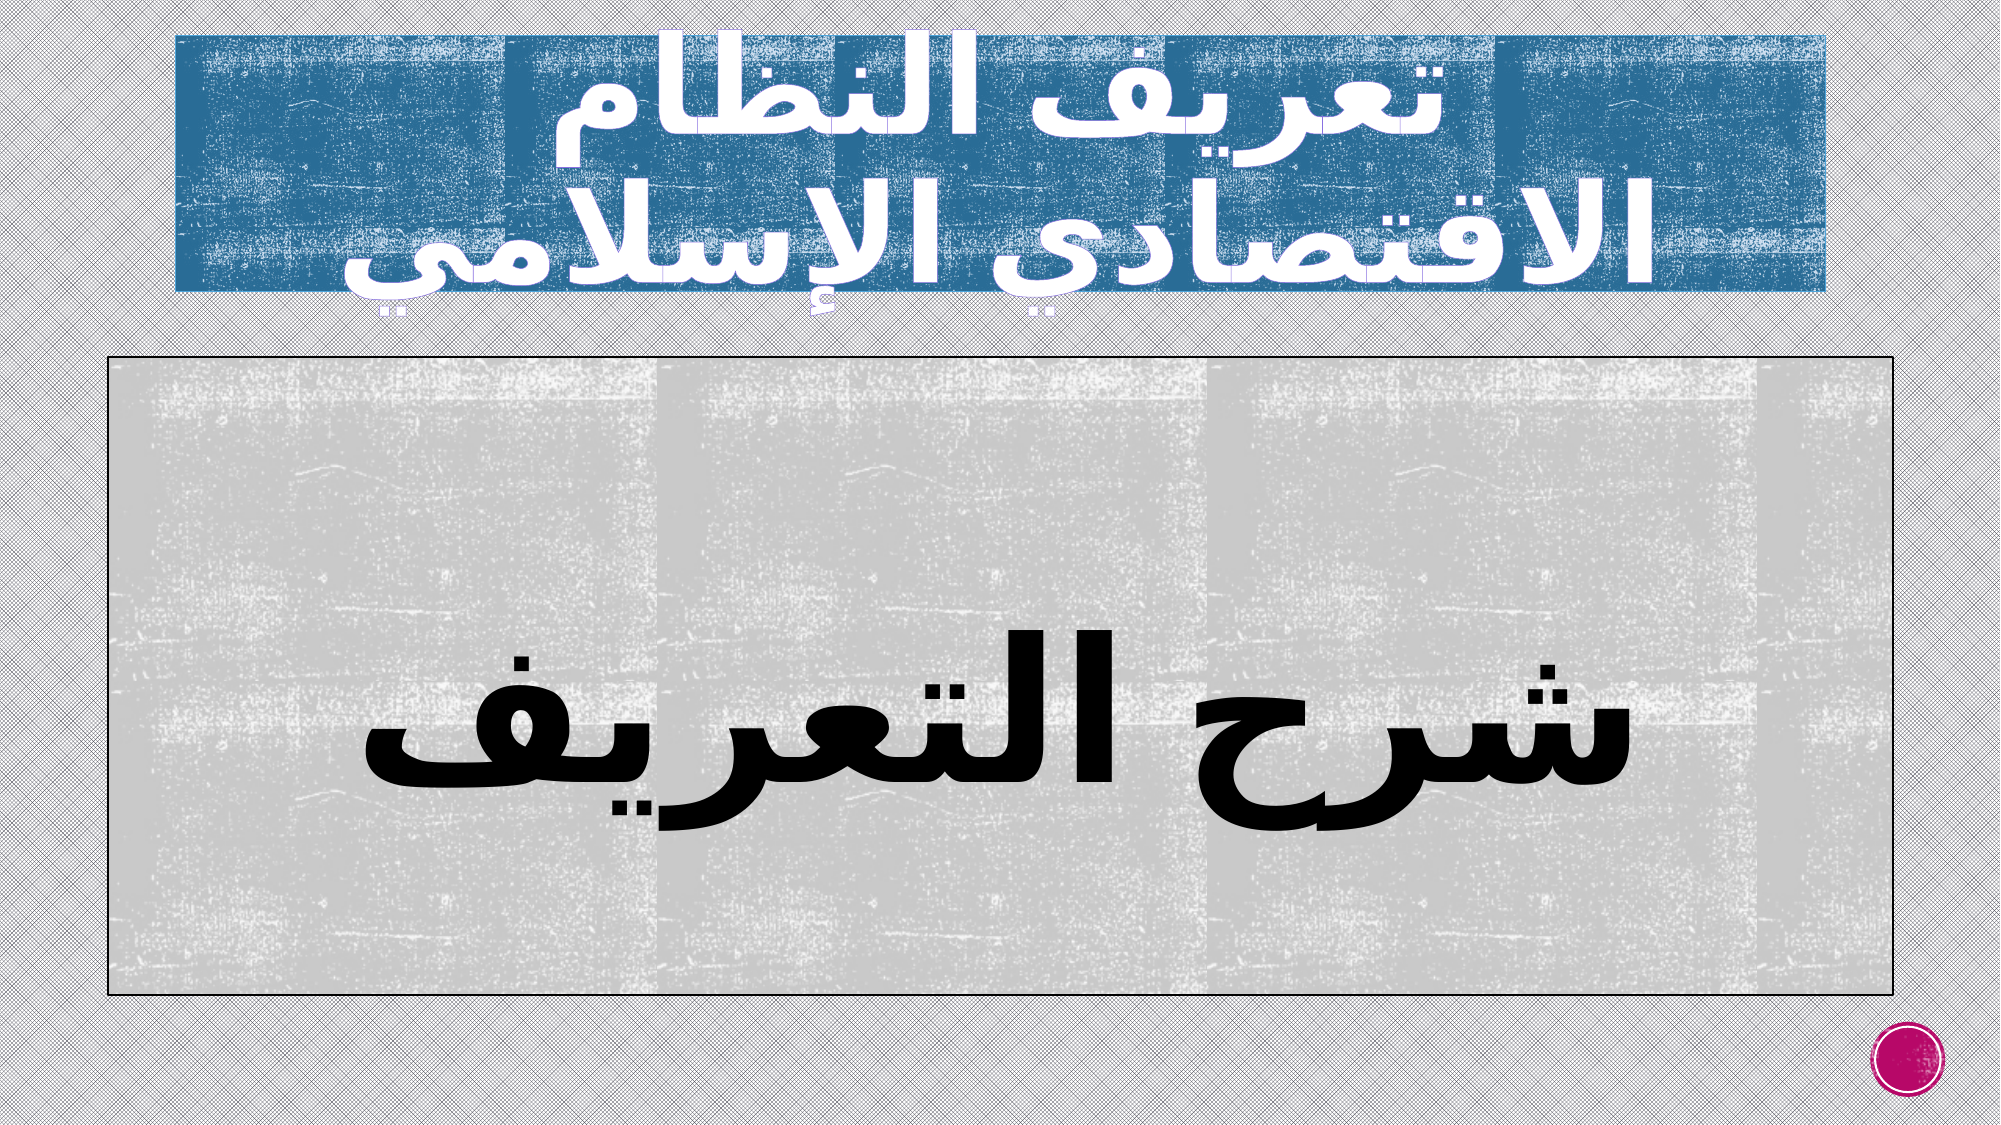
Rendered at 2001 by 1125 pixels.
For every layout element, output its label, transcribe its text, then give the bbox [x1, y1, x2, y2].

list شرح التعريف [107, 356, 1894, 996]
title تعريف النظام الاقتصادي الإسلامي [175, 35, 1826, 292]
